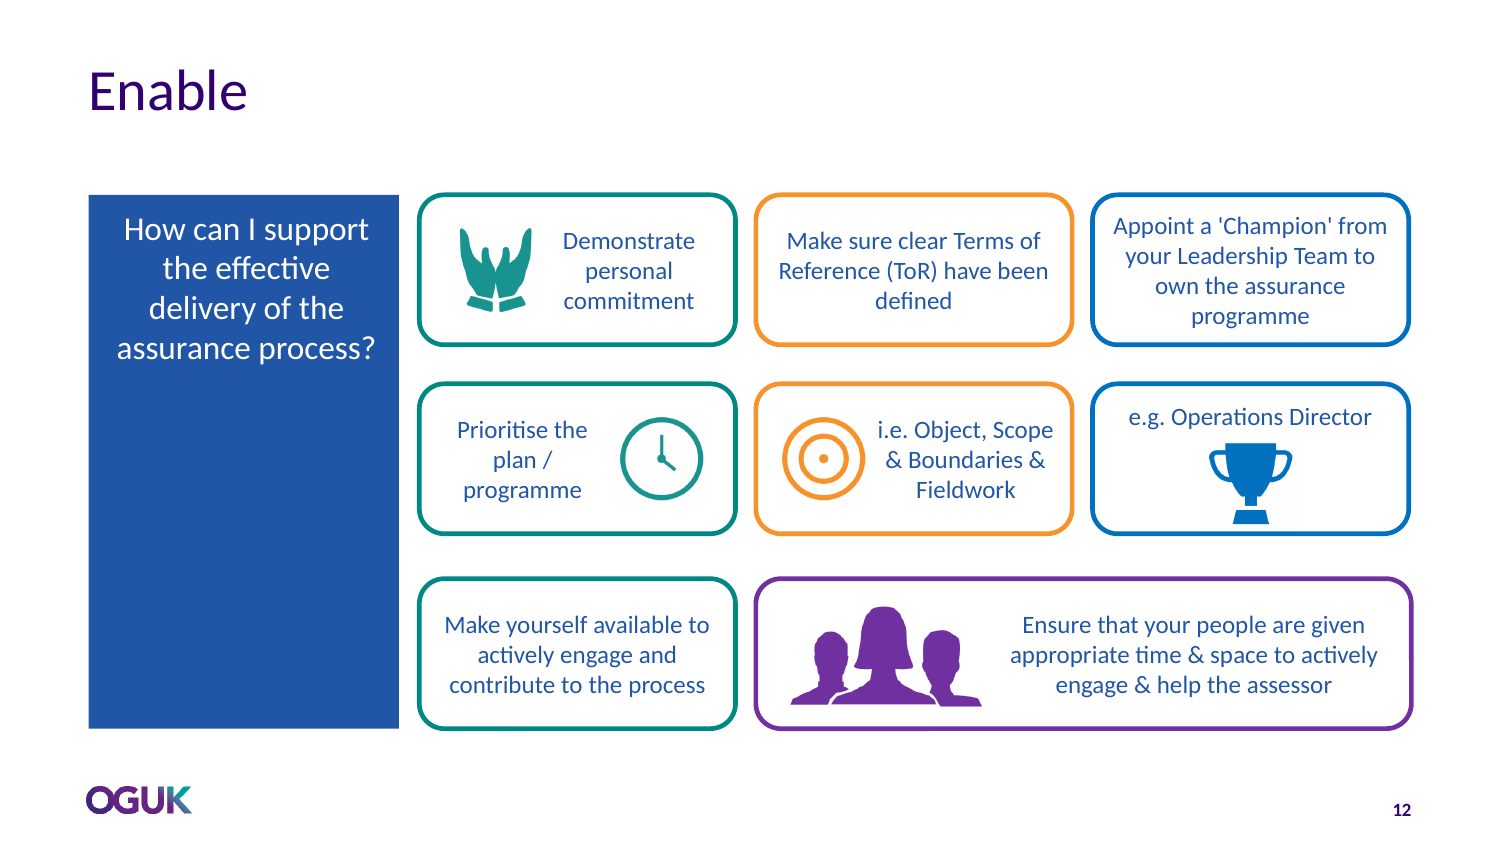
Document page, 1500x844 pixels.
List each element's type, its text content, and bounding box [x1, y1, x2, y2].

text_box Prioritise the plan / programme [418, 382, 737, 535]
picture [448, 222, 543, 318]
text_box Make sure clear Terms of Reference (ToR) have been defined [754, 193, 1074, 346]
picture [776, 595, 995, 721]
text_box Ensure that your people are given appropriate time & space to actively engage & help the assessor [754, 577, 1413, 730]
text_box Demonstrate personal commitment [418, 193, 737, 346]
text_box i.e. Object, Scope & Boundaries & Fieldwork [754, 382, 1074, 535]
title Enable [88, 38, 1412, 145]
text_box Make yourself available to actively engage and contribute to the process [418, 577, 737, 730]
list How can I support the effective delivery of the assurance process? [88, 194, 399, 729]
picture [776, 411, 871, 507]
text_box Appoint a 'Champion' from your Leadership Team to own the assurance programme [1091, 193, 1410, 346]
picture [1203, 436, 1298, 531]
slide_number 12 [1352, 800, 1412, 818]
text_box e.g. Operations Director [1091, 382, 1410, 535]
picture [613, 411, 709, 507]
picture [76, 778, 200, 822]
